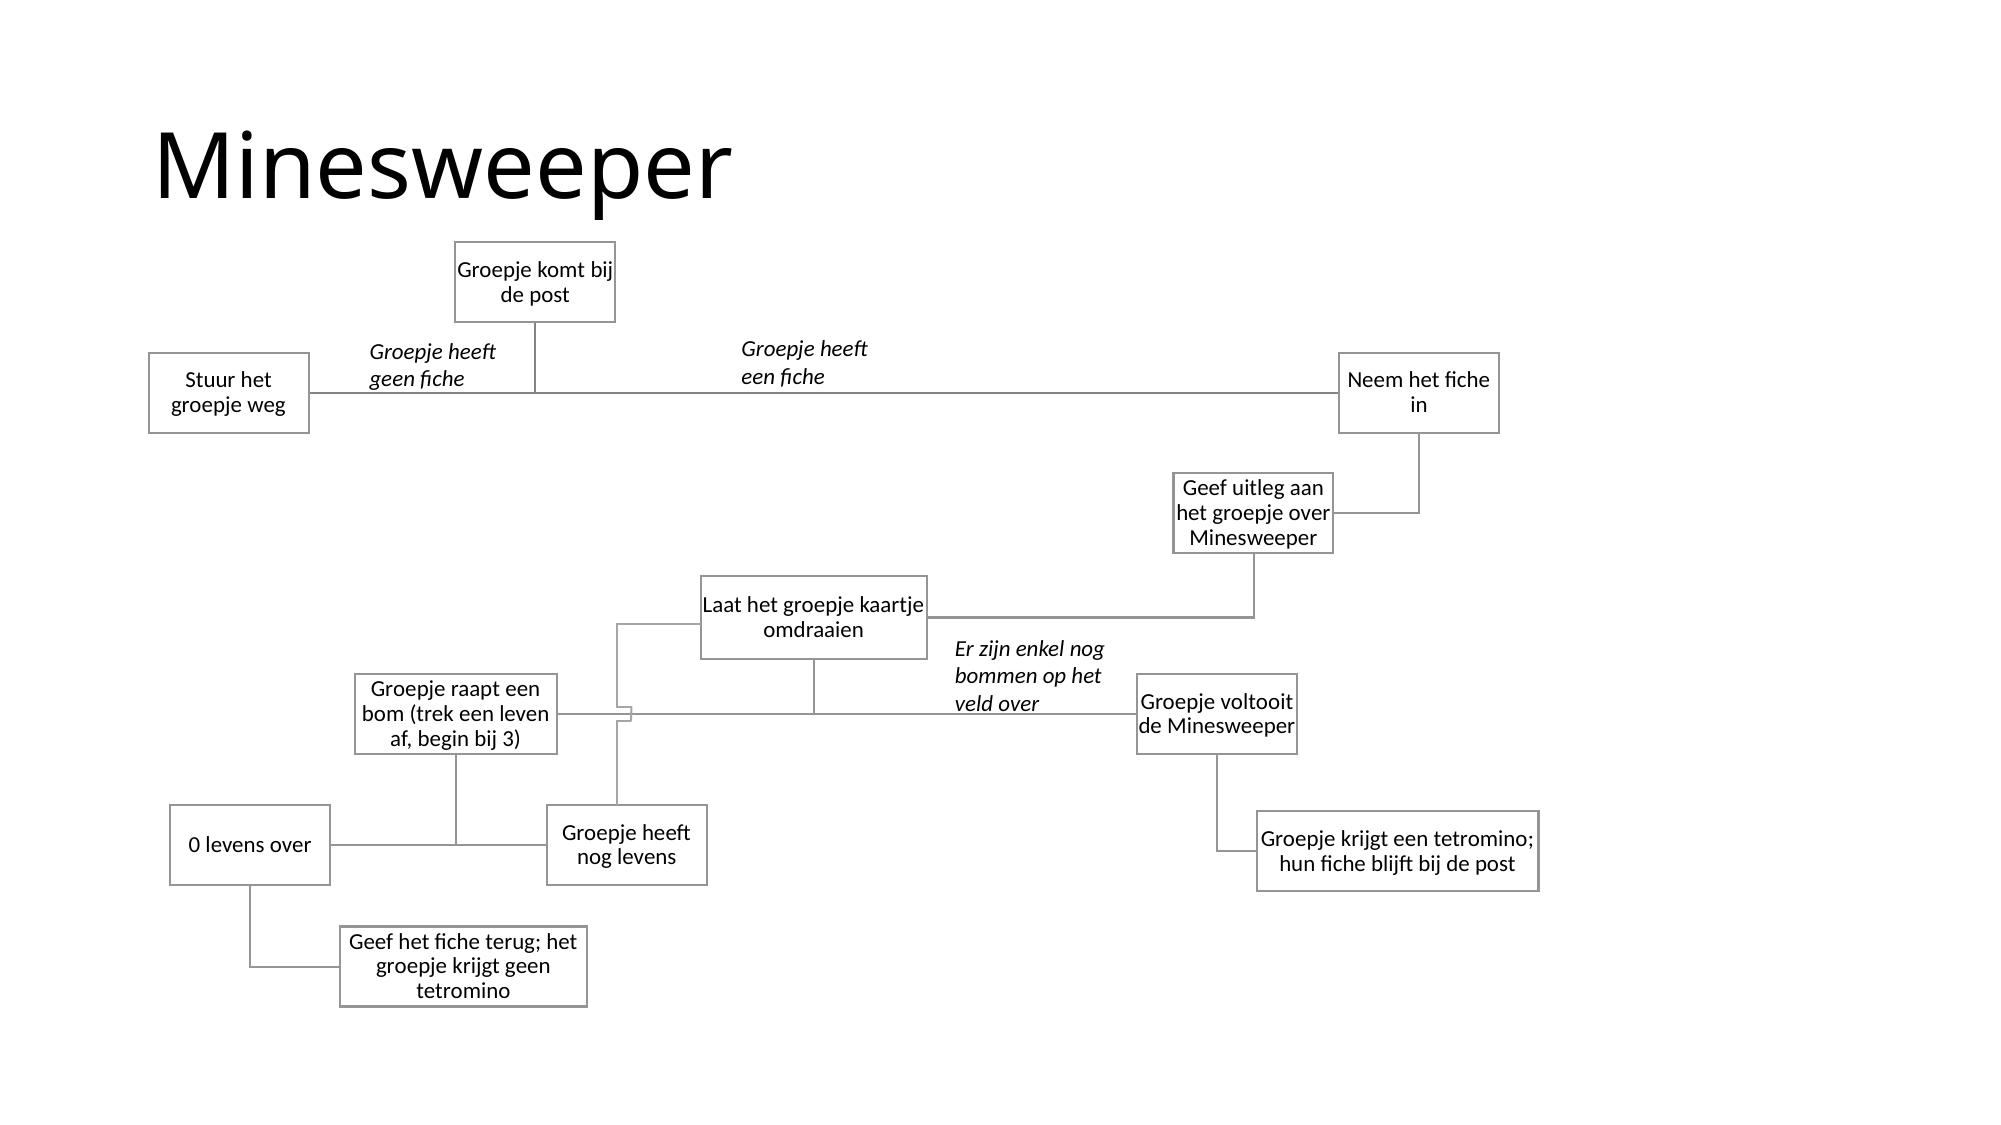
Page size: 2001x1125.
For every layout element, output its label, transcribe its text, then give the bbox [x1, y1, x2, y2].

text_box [108, 241, 1946, 1007]
title Minesweeper [137, 59, 1863, 241]
